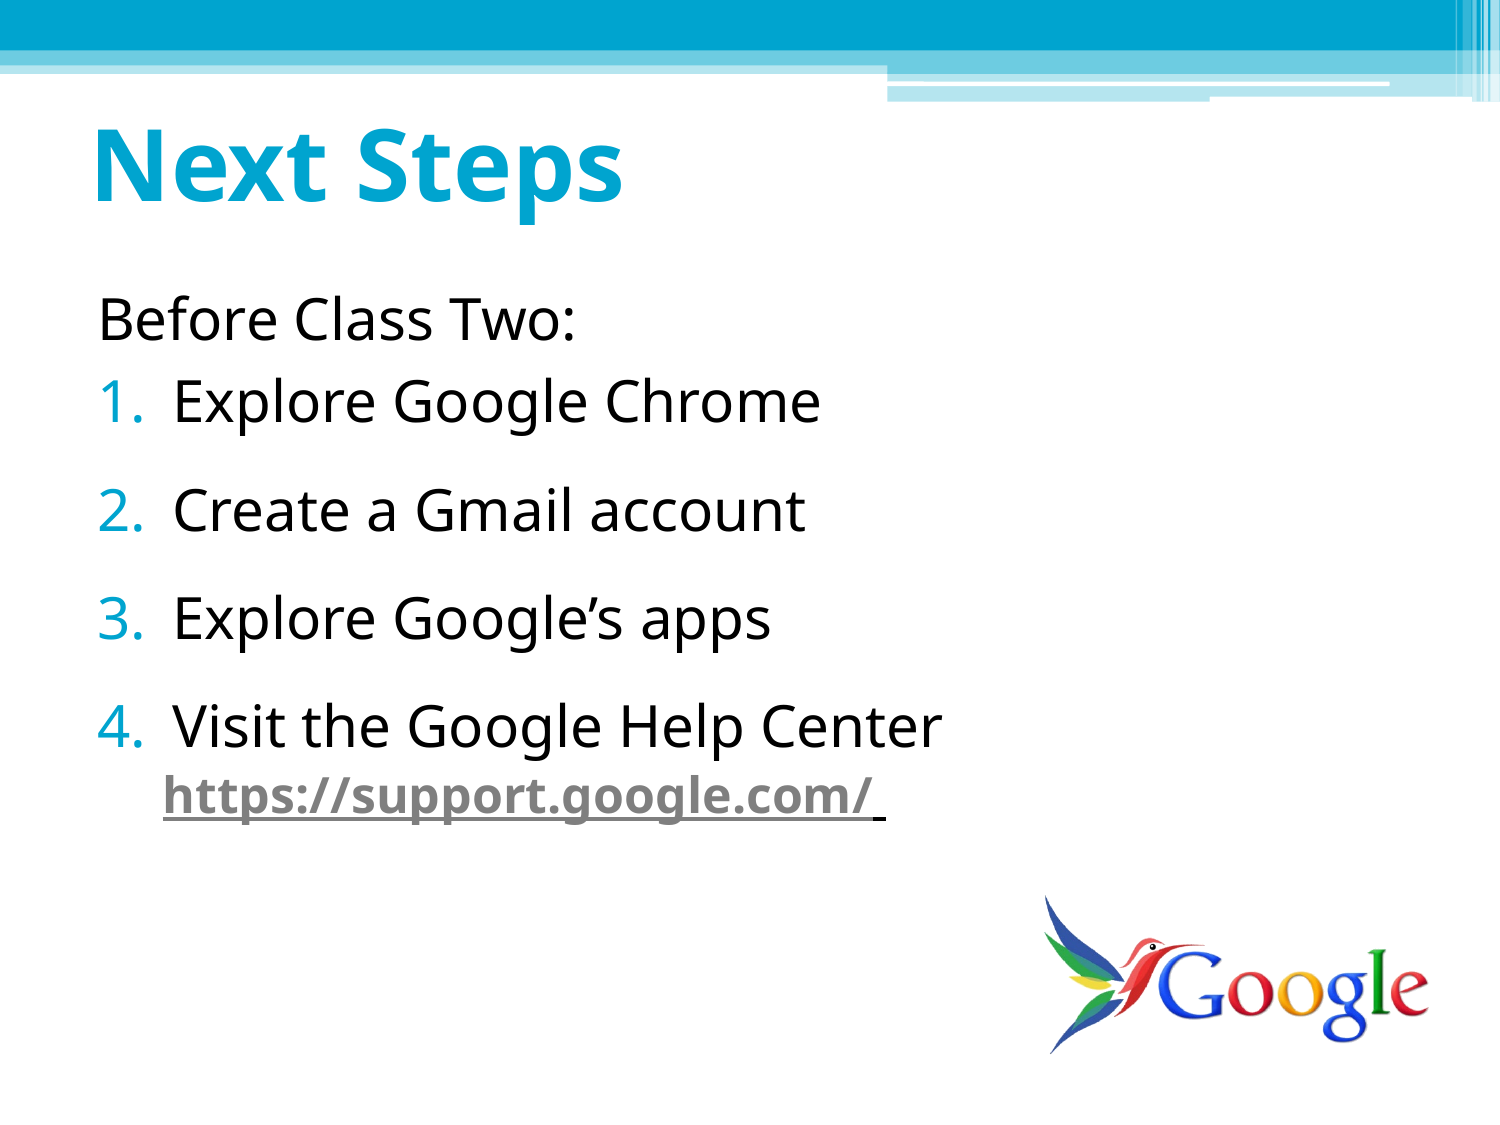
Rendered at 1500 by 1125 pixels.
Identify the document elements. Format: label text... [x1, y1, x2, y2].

title Next Steps [75, 75, 1418, 248]
list Before Class Two: Explore Google Chrome Create a Gmail account Explore Google’s apps Visit the Google Help Center https://support.google.com/ [75, 275, 1418, 975]
picture [1037, 891, 1434, 1057]
